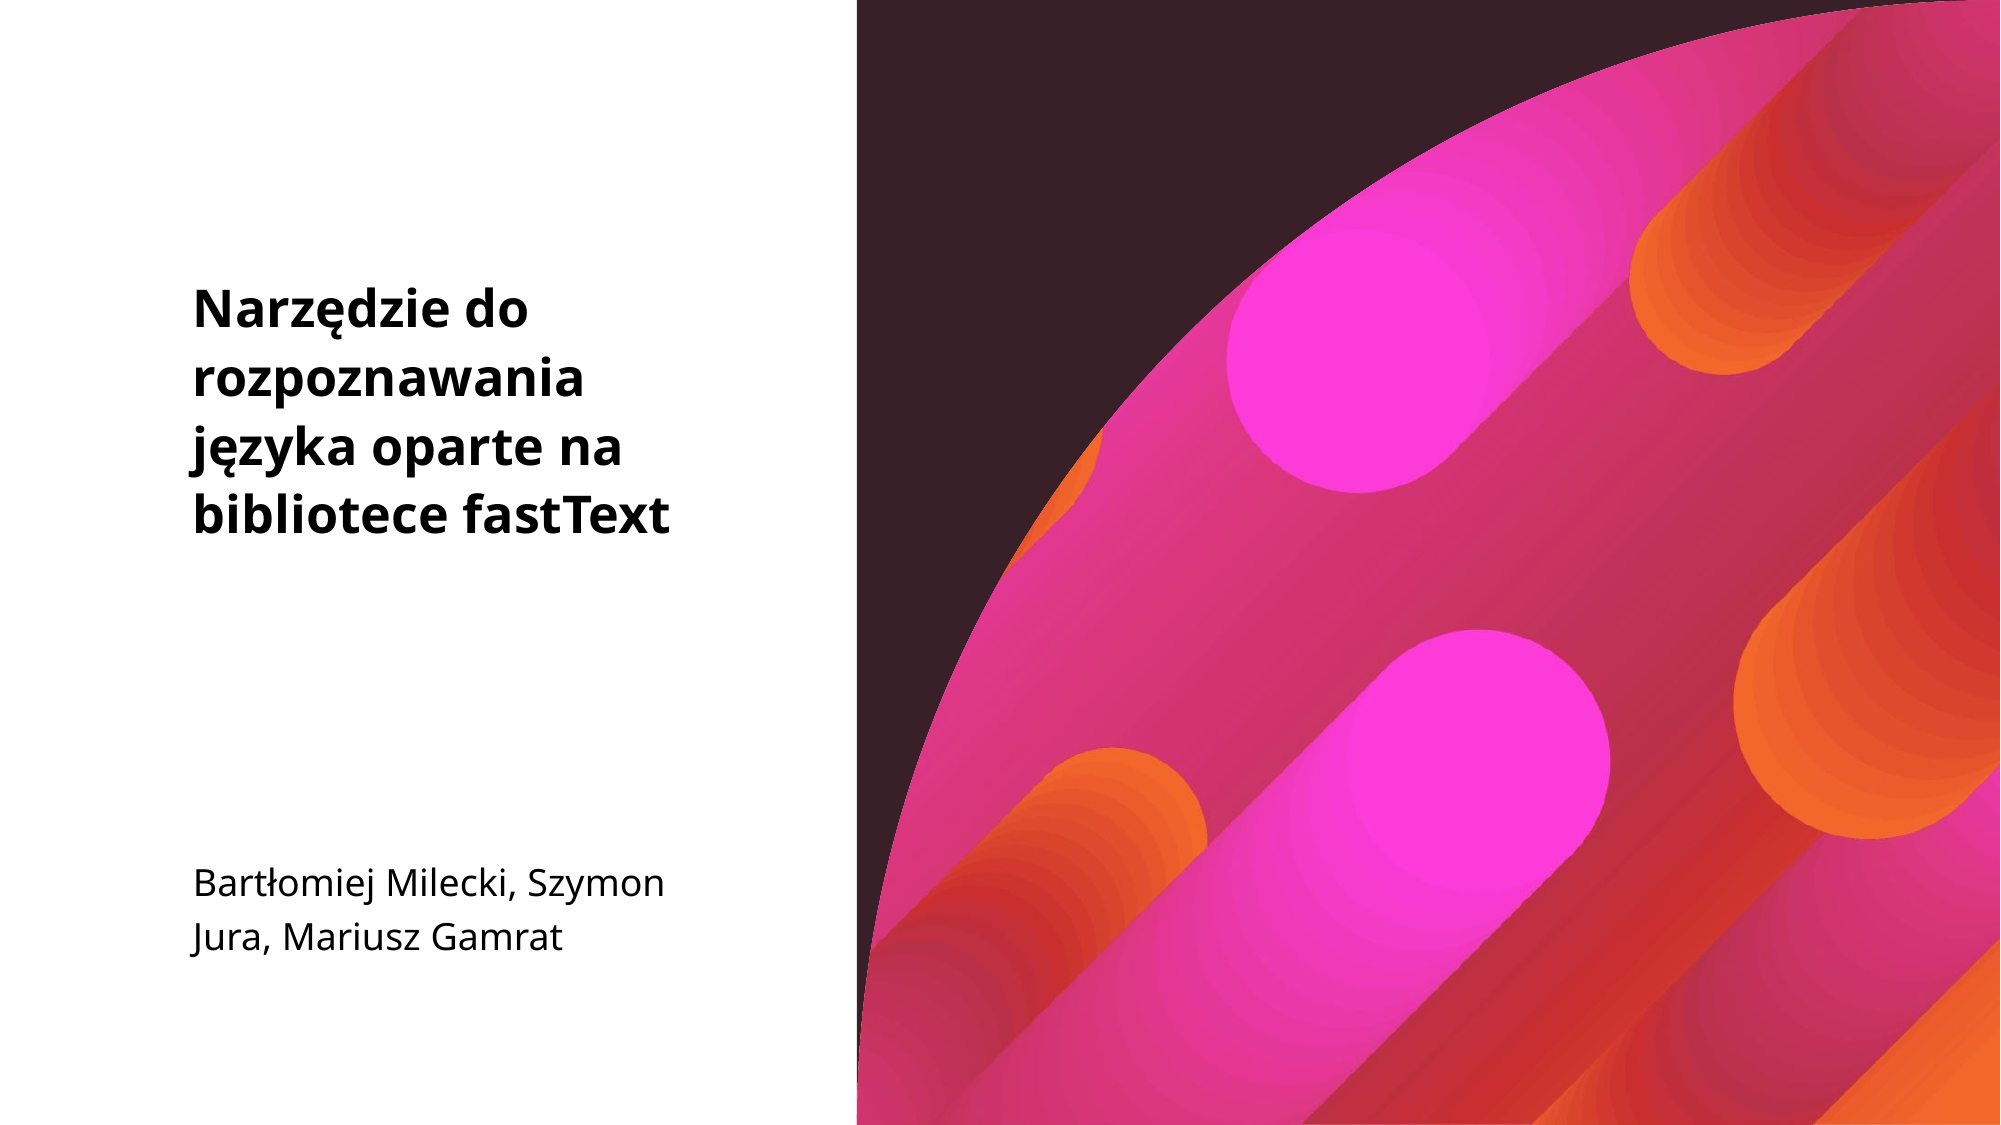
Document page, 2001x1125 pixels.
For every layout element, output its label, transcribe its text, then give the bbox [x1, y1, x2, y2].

subtitle Bartłomiej Milecki, Szymon Jura, Mariusz Gamrat [177, 804, 699, 966]
text_box [0, 0, 855, 1125]
picture [856, 0, 2000, 1125]
title Narzędzie do rozpoznawania języka oparte na bibliotece fastText [177, 262, 699, 781]
